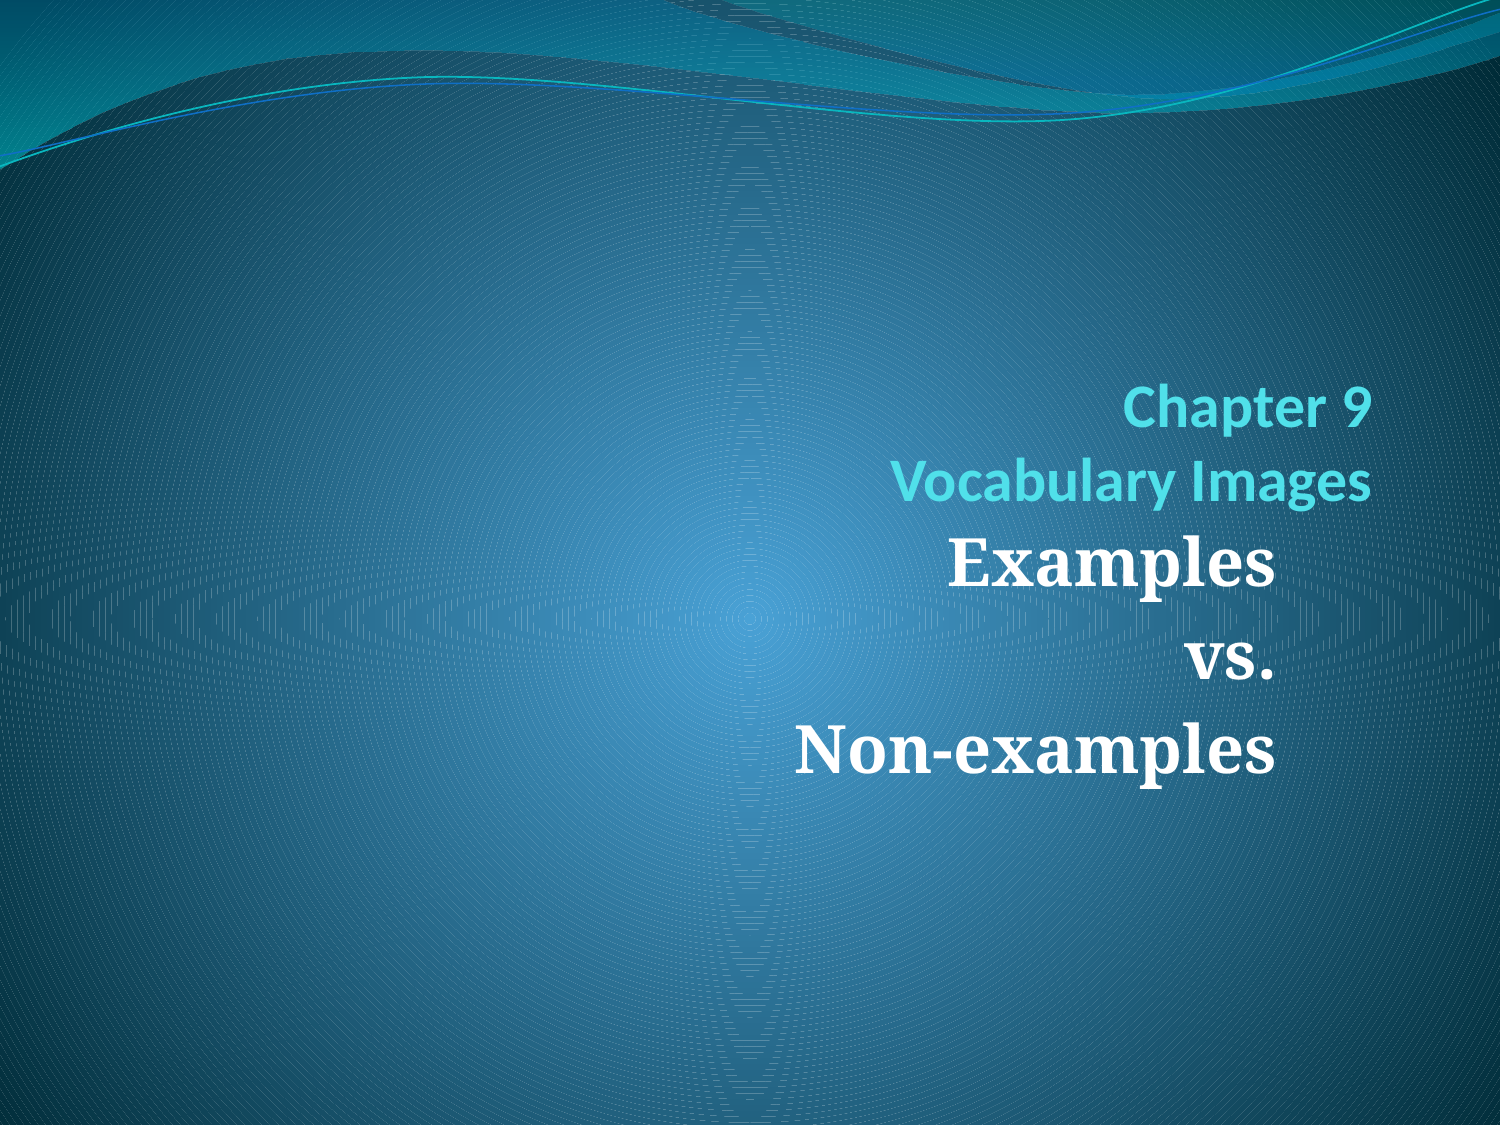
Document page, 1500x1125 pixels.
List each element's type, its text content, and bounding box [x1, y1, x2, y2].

subtitle Examples vs. Non-examples [237, 512, 1288, 800]
title Chapter 9 Vocabulary Images [87, 362, 1376, 663]
